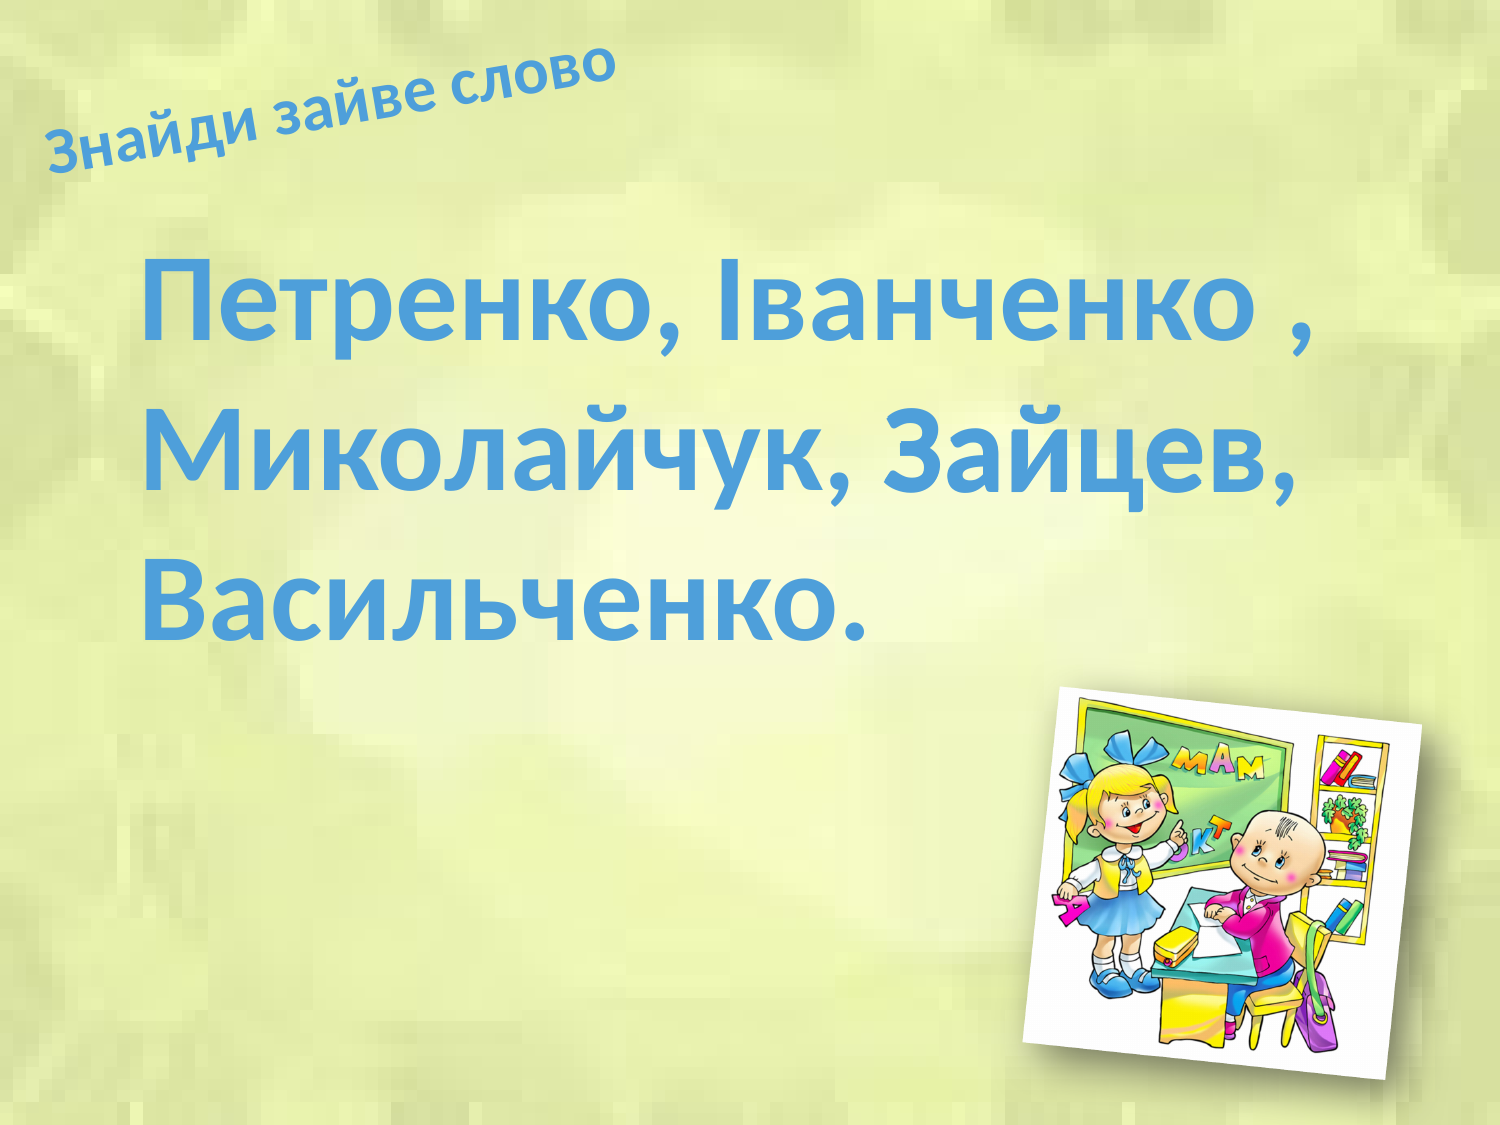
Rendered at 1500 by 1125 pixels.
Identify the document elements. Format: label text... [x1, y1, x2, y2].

text_box Знайди зайве слово [22, 0, 679, 198]
text_box Петренко, Іванченко , Миколайчук, Зайцев, Васильченко. [123, 208, 1359, 673]
picture [0, 0, 1500, 1125]
text_box Зайцев [868, 360, 1306, 526]
